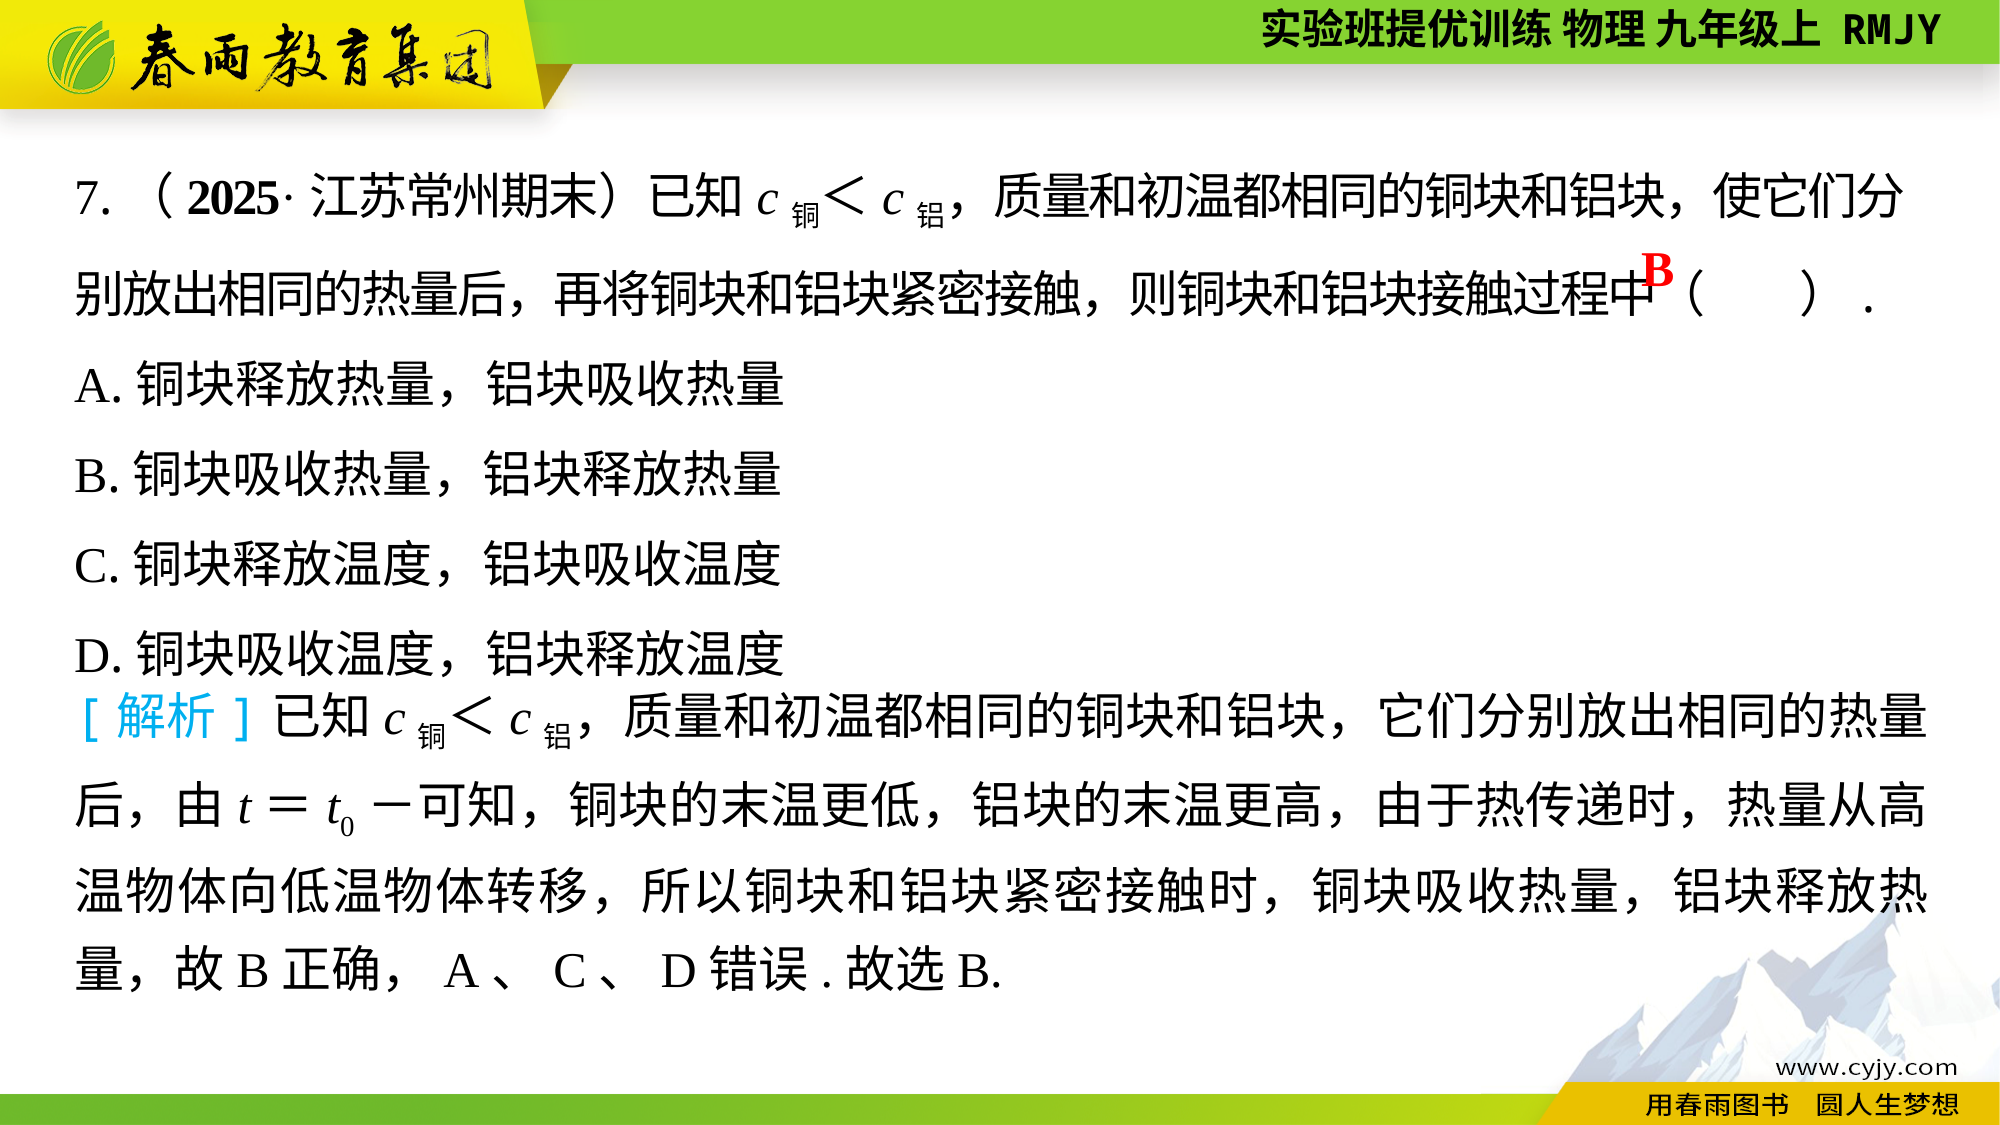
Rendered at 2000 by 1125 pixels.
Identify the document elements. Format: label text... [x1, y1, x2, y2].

list 7.（2025·江苏常州期末）已知c铜＜c铝，质量和初温都相同的铜块和铝块，使它们分别放出相同的热量后，再将铜块和铝块紧密接触，则铜块和铝块接触过程中（ ）. A.铜块释放热量，铝块吸收热量 B.铜块吸收热量，铝块释放热量 C.铜块释放温度，铝块吸收温度 D.铜块吸收温度，铝块释放温度 [59, 122, 1944, 683]
text_box B [1626, 228, 1690, 304]
picture [0, 0, 2000, 1125]
